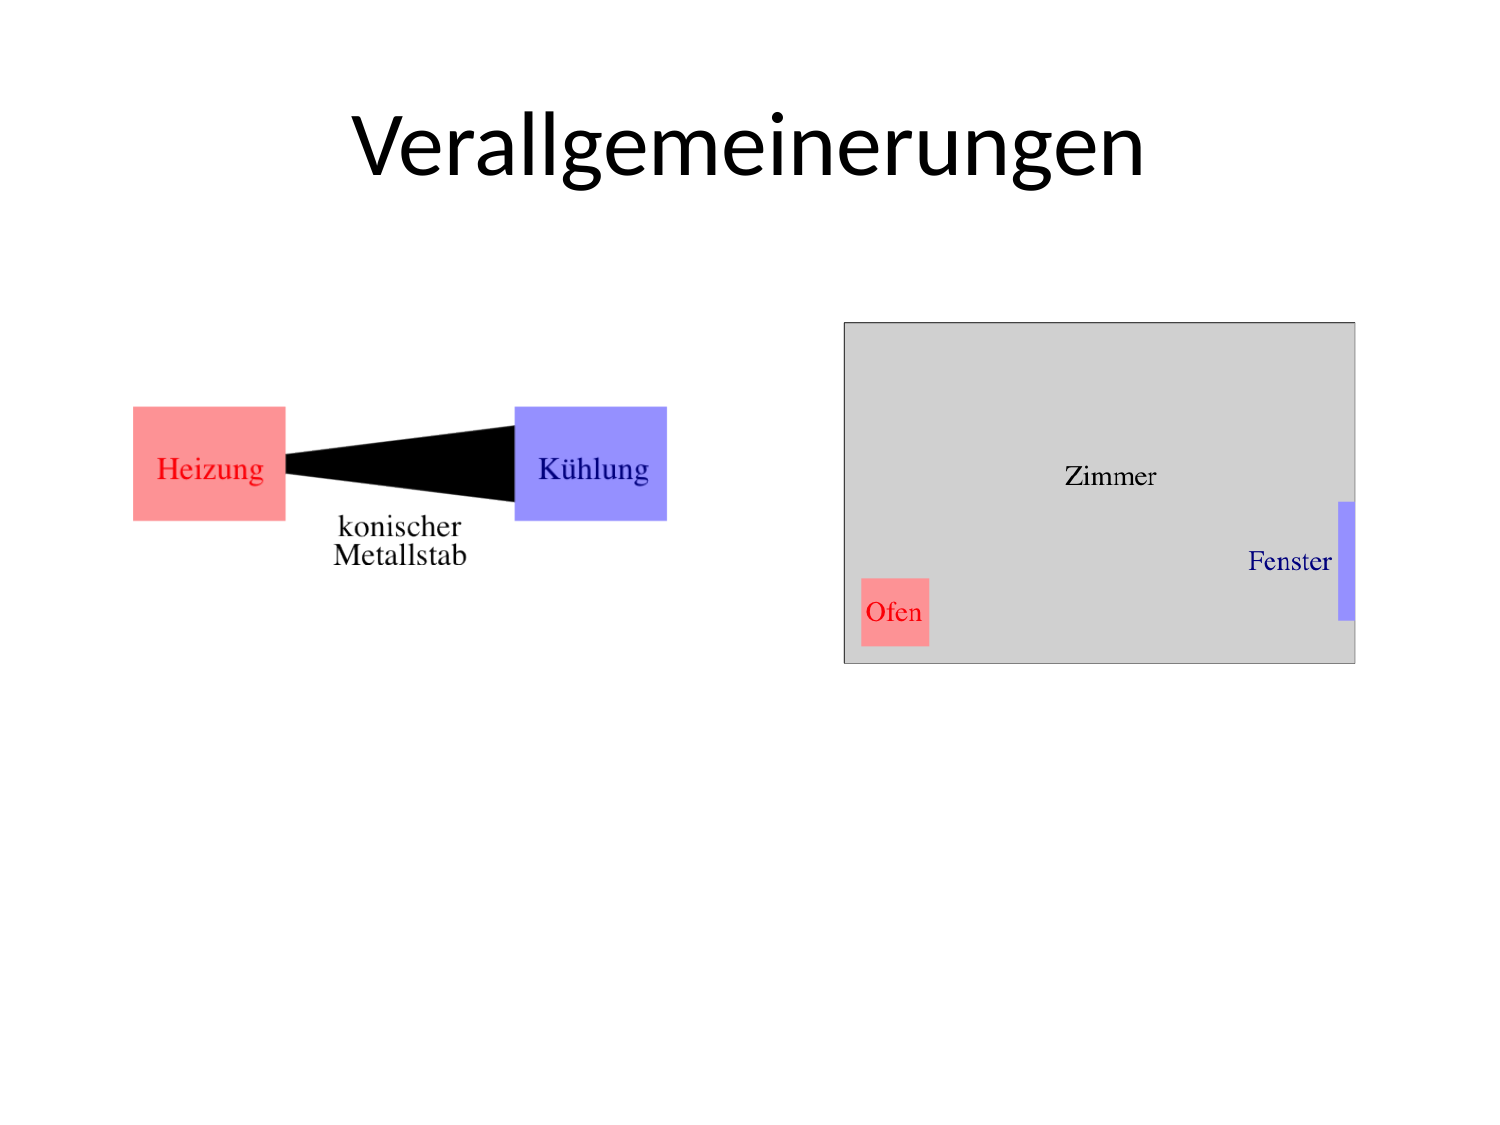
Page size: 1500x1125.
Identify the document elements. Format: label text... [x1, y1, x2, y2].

title Verallgemeinerungen [75, 45, 1425, 233]
picture [132, 405, 668, 566]
picture [843, 321, 1356, 664]
